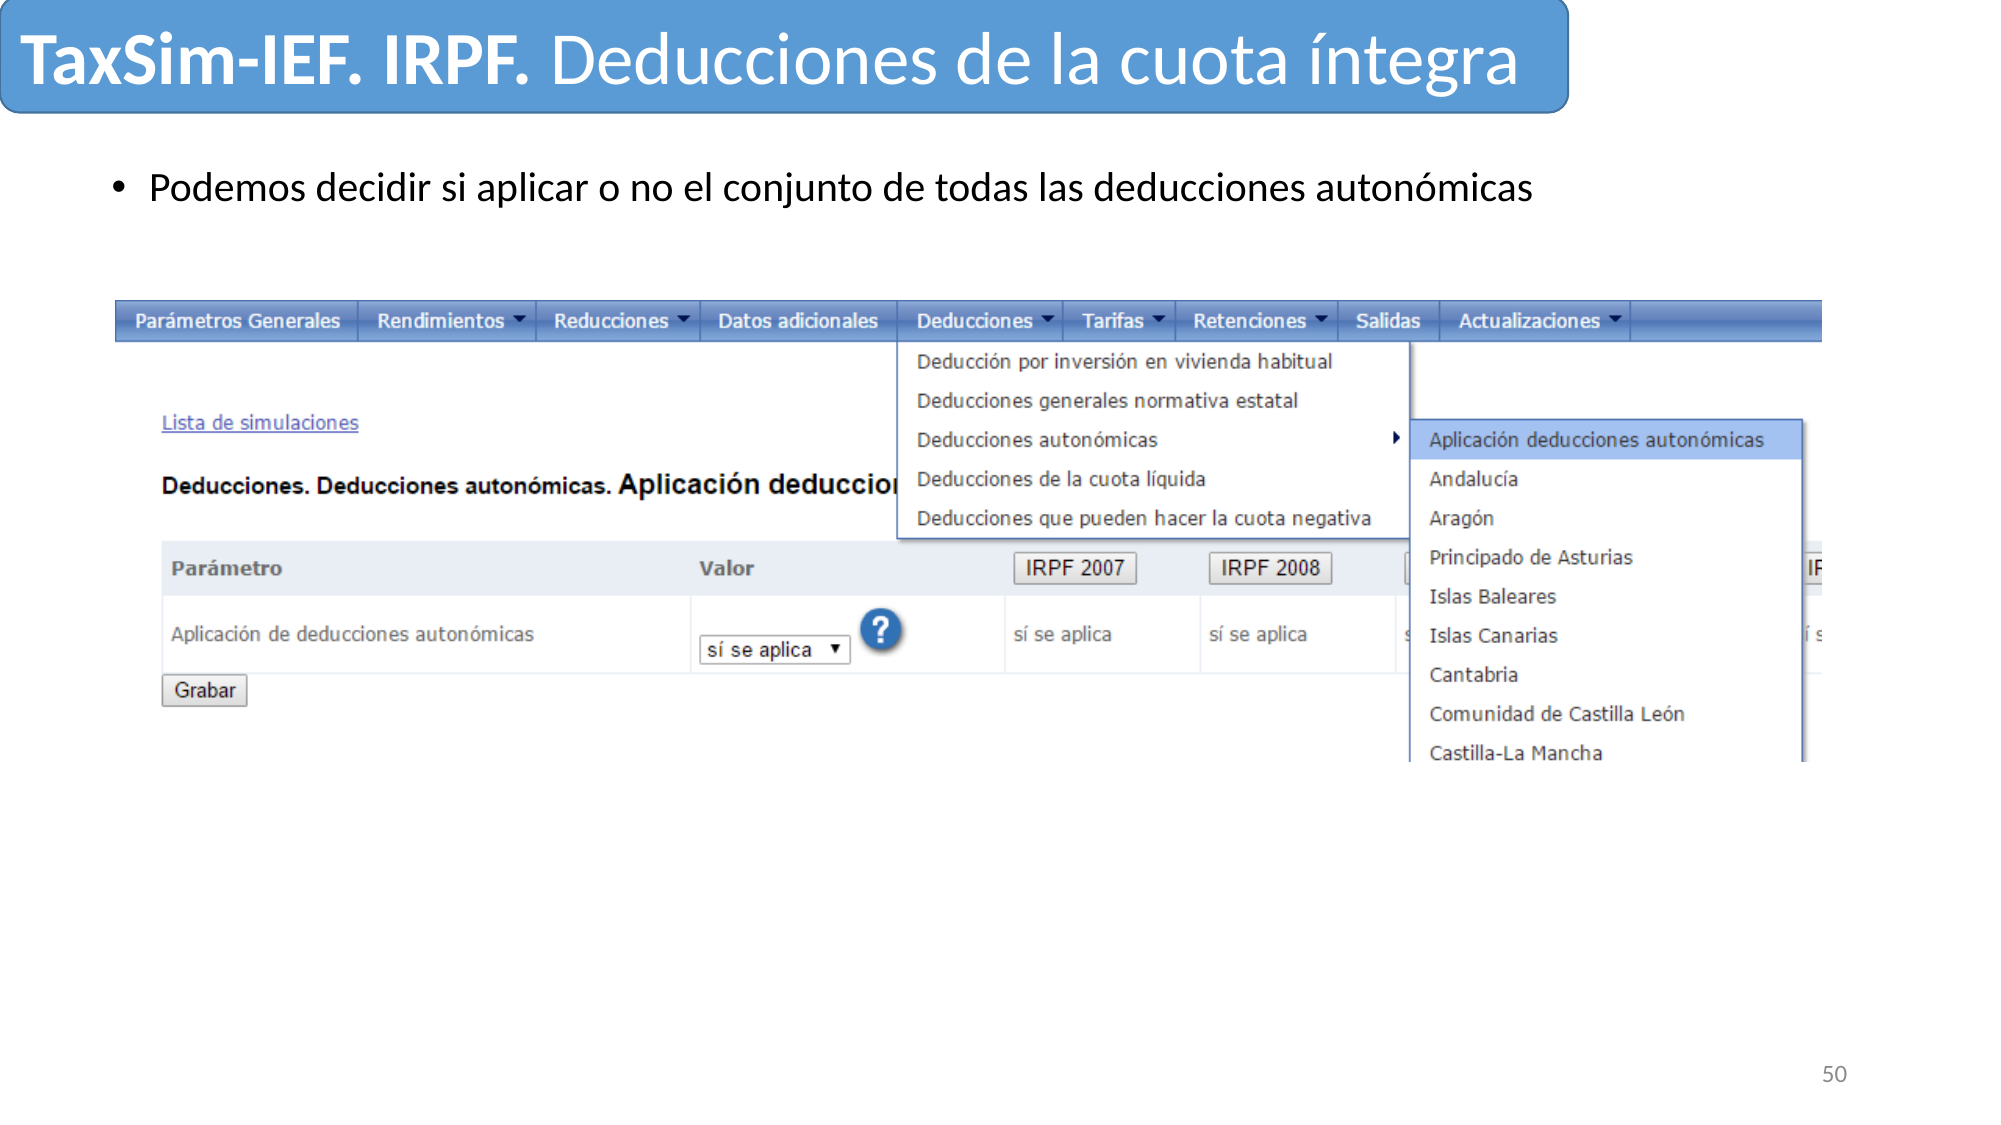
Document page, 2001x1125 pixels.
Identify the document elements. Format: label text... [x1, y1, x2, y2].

slide_number 50 [1412, 1042, 1863, 1103]
picture [115, 300, 1822, 762]
text_box TaxSim-IEF. IRPF. Deducciones de la cuota íntegra [0, 0, 1570, 114]
list Podemos decidir si aplicar o no el conjunto de todas las deducciones autonómicas [96, 158, 1822, 872]
